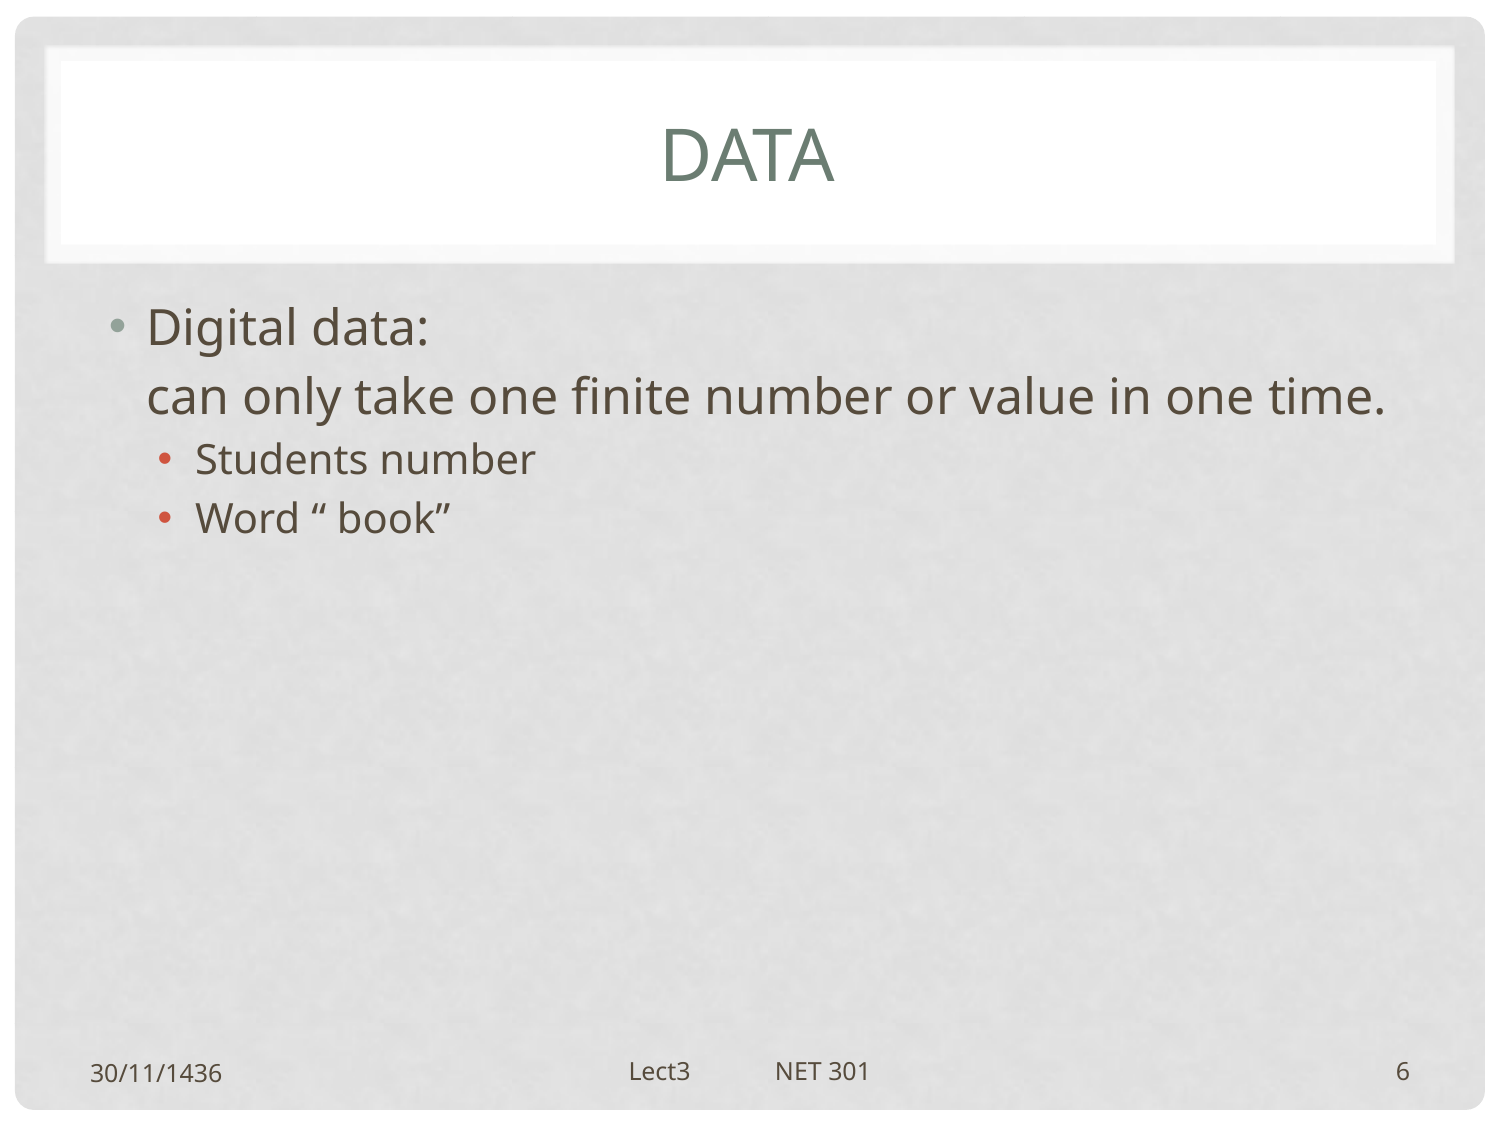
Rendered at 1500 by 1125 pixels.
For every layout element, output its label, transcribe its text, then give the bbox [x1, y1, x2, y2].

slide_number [75, 1042, 425, 1103]
list Digital data: can only take one finite number or value in one time. Students number Word “ book” [75, 287, 1425, 1005]
footer Lect3 NET 301 [512, 1042, 988, 1103]
slide_number 6 [1074, 1042, 1425, 1103]
title data [69, 66, 1425, 238]
